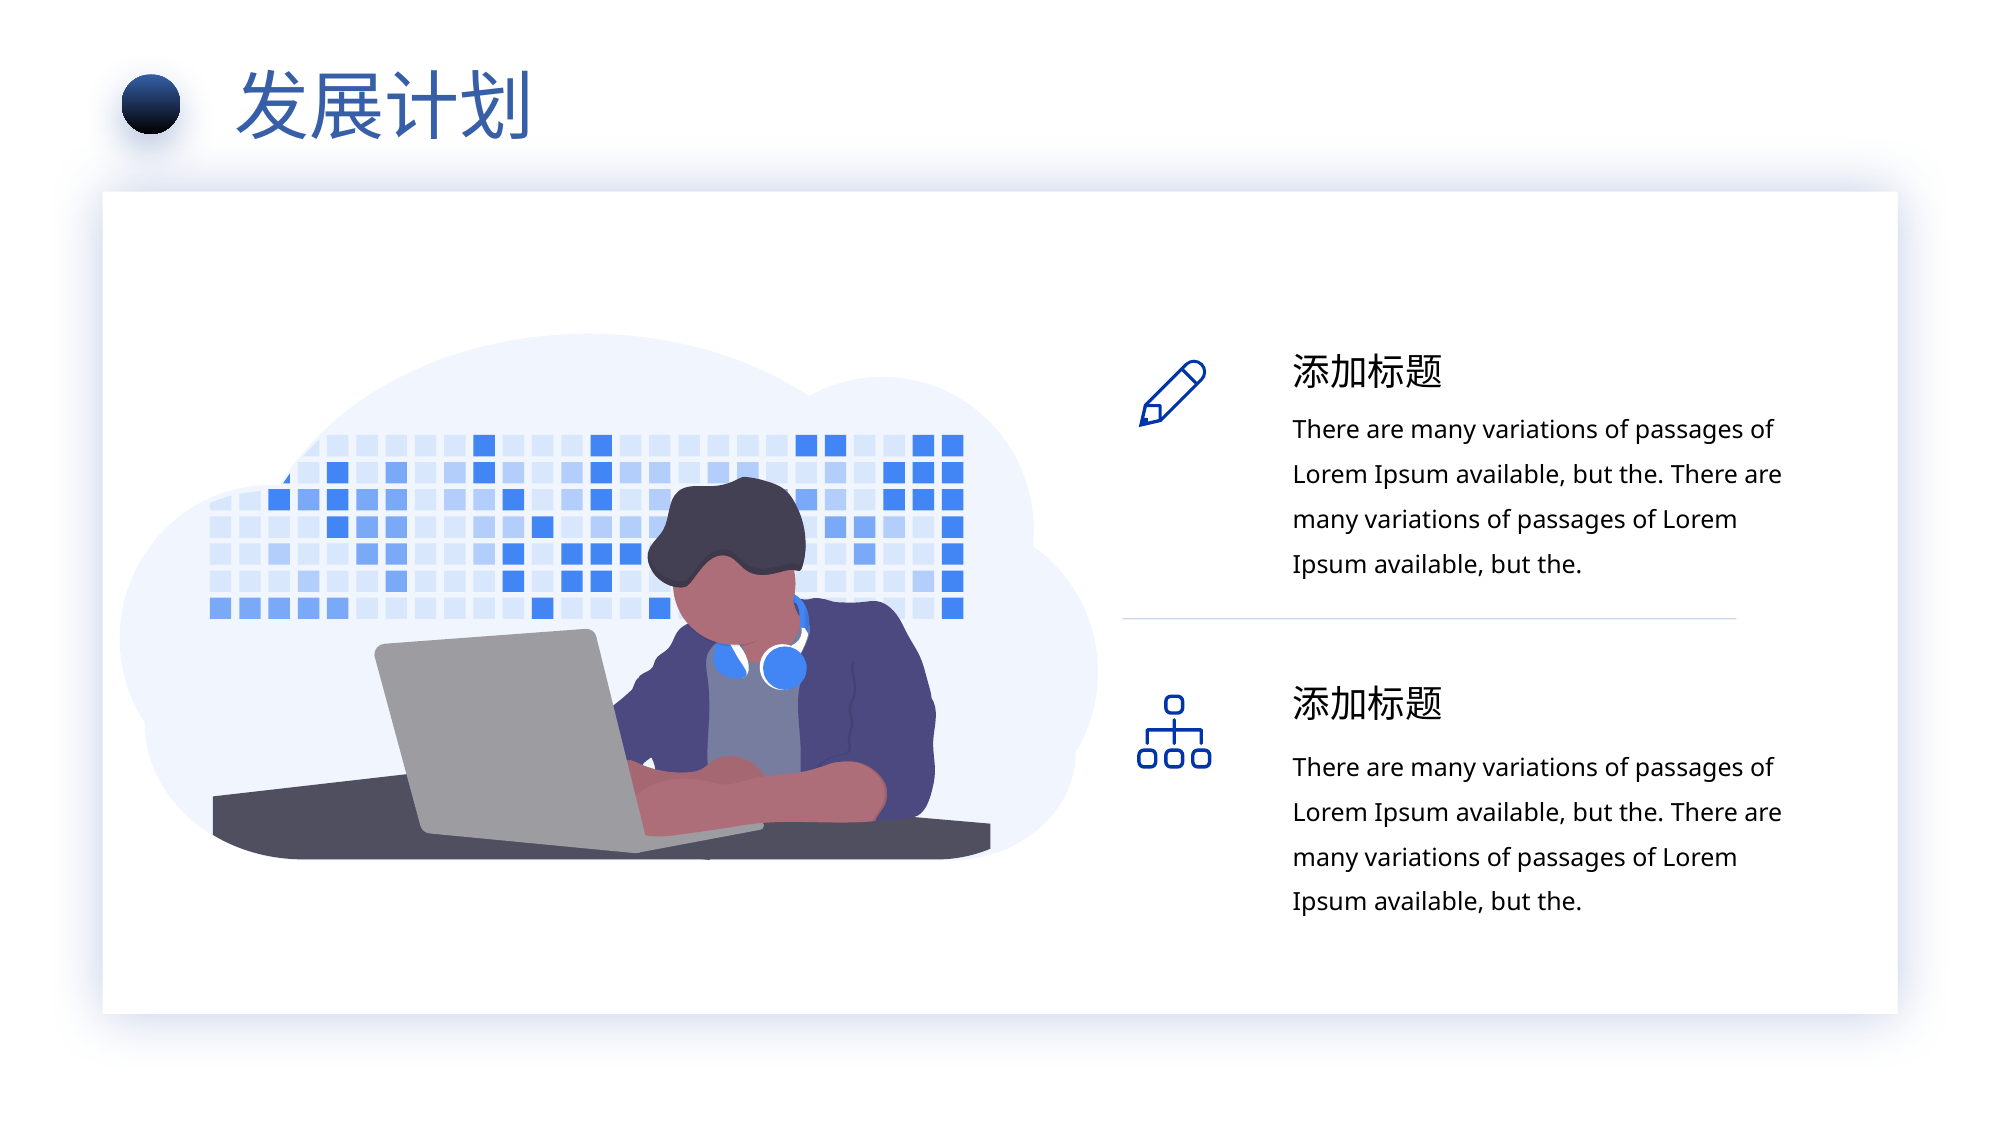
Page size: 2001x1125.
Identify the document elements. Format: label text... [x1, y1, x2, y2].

picture [0, 80, 2000, 1125]
text_box 发展计划 [219, 51, 618, 80]
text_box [119, 333, 1099, 861]
text_box [132, 73, 170, 80]
